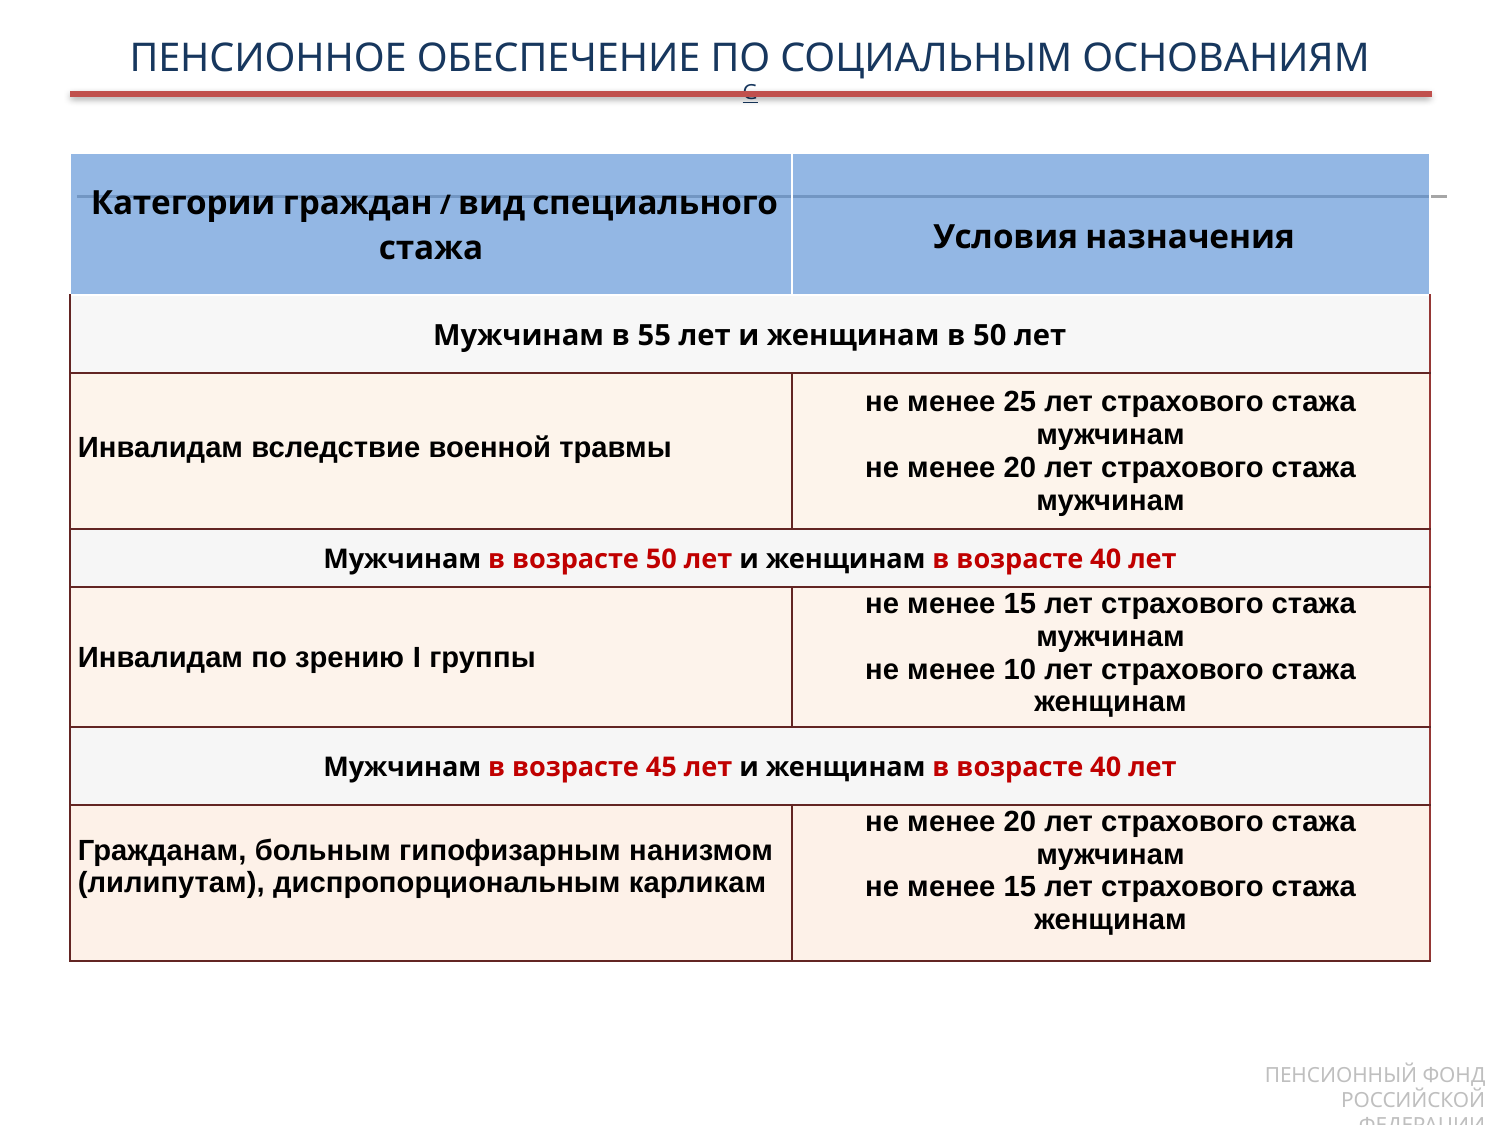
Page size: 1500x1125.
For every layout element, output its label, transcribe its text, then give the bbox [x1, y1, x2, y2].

table_header Условия назначения [793, 154, 1429, 294]
table_cell Мужчинам в возрасте 45 лет и женщинам в возрасте 40 лет [71, 728, 1429, 804]
table_cell Гражданам, больным гипофизарным нанизмом (лилипутам), диспропорциональным карликам [71, 806, 791, 960]
table_cell не менее 15 лет страхового стажа мужчинам не менее 10 лет страхового стажа женщинам [793, 588, 1429, 726]
table_cell Мужчинам в возрасте 50 лет и женщинам в возрасте 40 лет [71, 530, 1429, 586]
table_cell Мужчинам в 55 лет и женщинам в 50 лет [71, 296, 1429, 372]
table_cell не менее 20 лет страхового стажа мужчинам не менее 15 лет страхового стажа женщинам [793, 806, 1429, 960]
table_cell Инвалидам вследствие военной травмы [71, 374, 791, 528]
table_cell Инвалидам по зрению I группы [71, 588, 791, 726]
text_box ПЕНСИОННОЕ ОБЕСПЕЧЕНИЕ ПО СОЦИАЛЬНЫМ ОСНОВАНИЯМ G [0, 24, 1500, 112]
table_header Категории граждан / вид специального стажа [71, 154, 791, 294]
table_cell не менее 25 лет страхового стажа мужчинам не менее 20 лет страхового стажа мужчинам [793, 374, 1429, 528]
